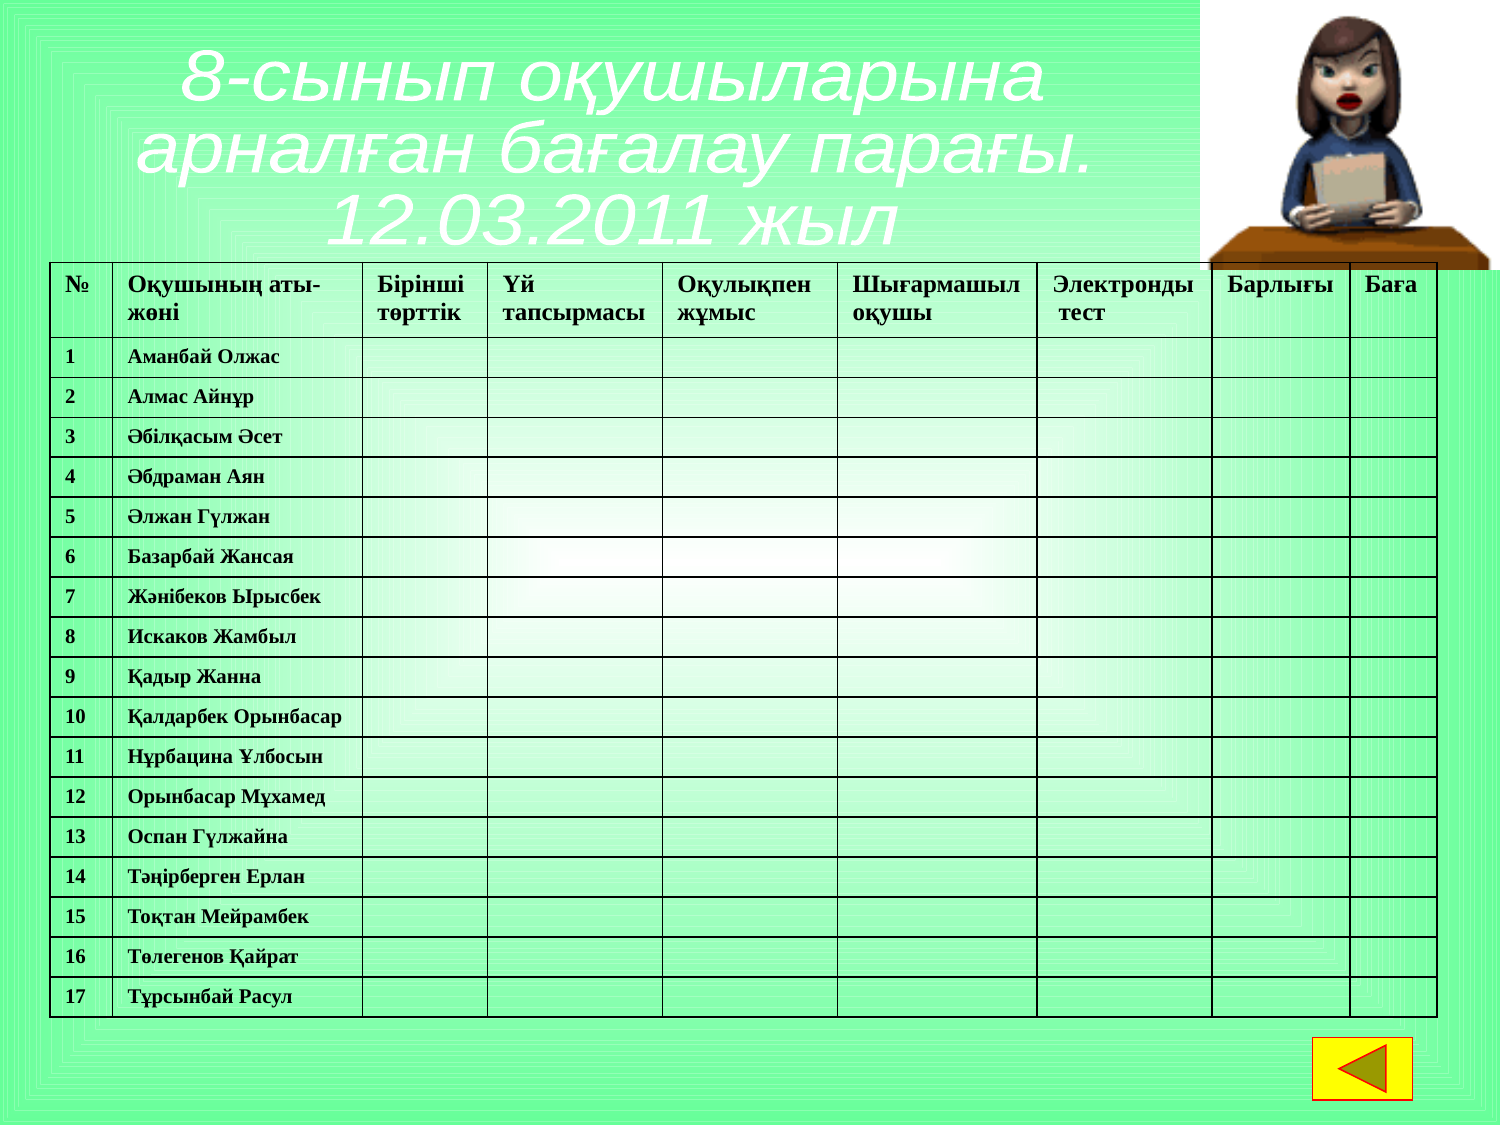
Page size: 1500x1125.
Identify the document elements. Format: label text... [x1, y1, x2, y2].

table_cell [1006, 62, 1041, 84]
table_cell [488, 738, 662, 776]
table_cell Қадыр Жанна [113, 658, 362, 696]
table_cell [1038, 778, 1211, 816]
table_cell [254, 62, 289, 84]
table_cell [1038, 618, 1211, 656]
table_cell 4 [51, 458, 112, 496]
table_cell [297, 63, 326, 84]
table_cell [838, 578, 1036, 616]
table_cell [488, 538, 662, 576]
table_cell [363, 858, 487, 896]
table_header Баға [1351, 279, 1436, 337]
table_cell [663, 738, 837, 776]
table_cell [363, 738, 487, 776]
table_cell [363, 418, 487, 456]
table_cell [1351, 618, 1436, 656]
table_cell [488, 658, 662, 696]
table_cell [838, 338, 1036, 377]
table_cell [1213, 418, 1349, 456]
table_cell Әлжан Гүлжан [113, 498, 362, 536]
table_cell 13 [51, 818, 112, 856]
table_cell [1038, 978, 1211, 1016]
table_cell [363, 578, 487, 616]
table_cell 15 [51, 898, 112, 936]
table_cell [838, 898, 1036, 936]
table_cell [1213, 338, 1349, 377]
table_cell 12 [51, 778, 112, 816]
table_cell [363, 498, 487, 536]
table_cell Базарбай Жансая [113, 538, 362, 576]
table_cell [1038, 538, 1211, 576]
table_cell [488, 818, 662, 856]
table_cell [1038, 458, 1211, 496]
table_cell [363, 658, 487, 696]
table_cell [363, 618, 487, 656]
table_cell Жәнібеков Ырысбек [113, 578, 362, 616]
table_cell 17 [51, 978, 112, 1016]
table_cell [753, 63, 763, 84]
table_cell [1213, 658, 1349, 696]
table_cell [1351, 498, 1436, 536]
table_cell [363, 938, 487, 976]
table_header Оқулықпен жұмыс [663, 263, 837, 337]
table_cell 3 [51, 418, 112, 456]
table_cell [488, 378, 662, 417]
table_cell [663, 578, 837, 616]
table_cell [838, 378, 1036, 417]
table_header Оқушының аты-жөні [113, 263, 362, 337]
table_cell [1213, 378, 1349, 417]
table_cell [1213, 538, 1349, 576]
table_cell [663, 458, 837, 496]
table_cell [488, 418, 662, 456]
table_cell [1213, 938, 1349, 976]
table_cell Нұрбацина Ұлбосын [113, 738, 362, 776]
table_cell [1213, 458, 1349, 496]
table_cell [838, 858, 1036, 896]
table_cell [440, 63, 450, 84]
table_cell [1351, 658, 1436, 696]
table_cell [1351, 458, 1436, 496]
table_cell [1213, 698, 1349, 736]
table_cell [663, 858, 837, 896]
table_cell [337, 63, 347, 84]
table_cell [775, 63, 808, 84]
table_cell [1351, 418, 1436, 456]
table_cell [663, 338, 837, 377]
table_cell [838, 738, 1036, 776]
table_cell [838, 698, 1036, 736]
table_cell [1351, 858, 1436, 896]
table_cell Орынбасар Мұхамед [113, 778, 362, 816]
table_cell [838, 658, 1036, 696]
table_cell [1351, 338, 1436, 377]
table_cell [488, 938, 662, 976]
table_cell [522, 62, 560, 84]
table_cell [1038, 898, 1211, 936]
table_cell [1213, 898, 1349, 936]
table_cell [363, 378, 487, 417]
table_cell [838, 458, 1036, 496]
table_cell [625, 63, 642, 84]
table_cell Оспан Гүлжайна [113, 818, 362, 856]
table_cell [663, 538, 837, 576]
table_cell [355, 63, 391, 84]
table_cell Искаков Жамбыл [113, 618, 362, 656]
table_cell 16 [51, 938, 112, 976]
table_cell [838, 938, 1036, 976]
table_cell [399, 63, 429, 84]
table_cell [1351, 978, 1436, 1016]
table_cell [663, 818, 837, 856]
table_cell [838, 498, 1036, 536]
table_cell [963, 63, 999, 84]
table_cell [1038, 498, 1211, 536]
table_cell [1213, 818, 1349, 856]
table_cell [363, 698, 487, 736]
table_cell [815, 62, 850, 84]
table_cell [1038, 738, 1211, 776]
table_cell [663, 978, 837, 1016]
table_header Үй тапсырмасы [488, 263, 662, 337]
table_cell [645, 63, 655, 84]
table_cell [1351, 738, 1436, 776]
picture [1199, 0, 1500, 271]
table_cell [488, 778, 662, 816]
table_header Барлығы [1213, 279, 1349, 337]
table_cell [670, 63, 680, 84]
table_cell [363, 778, 487, 816]
table_cell [1038, 698, 1211, 736]
table_cell [838, 778, 1036, 816]
table_cell Әбдраман Аян [113, 458, 362, 496]
table_cell [488, 498, 662, 536]
table_cell 2 [51, 378, 112, 417]
table_cell [1038, 658, 1211, 696]
table_cell [488, 578, 662, 616]
table_cell [712, 63, 741, 84]
text_box [1312, 1037, 1413, 1100]
table_cell [1213, 858, 1349, 896]
table_cell [1038, 418, 1211, 456]
table_cell [663, 618, 837, 656]
table_cell [694, 63, 704, 84]
table_cell [1351, 378, 1436, 417]
table_cell [488, 978, 662, 1016]
table_cell Тұрсынбай Расул [113, 978, 362, 1016]
table_cell [1038, 338, 1211, 377]
table_cell [1213, 578, 1349, 616]
table_cell 6 [51, 538, 112, 576]
table_cell 1 [51, 338, 112, 377]
table_cell [663, 378, 837, 417]
table_cell [1351, 898, 1436, 936]
table_cell Аманбай Олжас [113, 338, 362, 377]
table_cell Тоқтан Мейрамбек [113, 898, 362, 936]
table_cell [458, 63, 494, 84]
table_cell [488, 898, 662, 936]
table_cell 10 [51, 698, 112, 736]
table_cell [663, 898, 837, 936]
table_cell [1351, 778, 1436, 816]
table_header Электронды тест [1038, 263, 1211, 337]
table_cell [488, 338, 662, 377]
table_cell [1213, 778, 1349, 816]
table_cell [1213, 498, 1349, 536]
table_cell [1351, 698, 1436, 736]
table_cell [488, 858, 662, 896]
table_cell [488, 458, 662, 496]
table_cell 14 [51, 858, 112, 896]
table_cell 5 [51, 498, 112, 536]
table_cell [663, 418, 837, 456]
table_cell [1351, 578, 1436, 616]
table_cell [663, 778, 837, 816]
table_cell [229, 79, 248, 83]
table_cell [568, 63, 601, 84]
table_header № [51, 263, 112, 337]
table_cell [1038, 378, 1211, 417]
table_cell [363, 538, 487, 576]
table_cell [860, 62, 896, 84]
table_cell [363, 458, 487, 496]
table_cell [1213, 618, 1349, 656]
table_cell [363, 898, 487, 936]
table_cell [184, 51, 223, 84]
table_cell [1038, 858, 1211, 896]
table_cell [1351, 538, 1436, 576]
table_cell [1213, 738, 1349, 776]
table_cell [663, 498, 837, 536]
table_cell [663, 698, 837, 736]
table_cell [838, 538, 1036, 576]
table_cell [606, 63, 616, 84]
table_cell [1038, 938, 1211, 976]
table_cell [904, 63, 934, 84]
table_cell [363, 978, 487, 1016]
table_header Бірінші төрттік [363, 263, 487, 337]
table_header Шығармашыл оқушы [838, 263, 1036, 337]
table_cell [663, 938, 837, 976]
table_cell Төлегенов Қайрат [113, 938, 362, 976]
table_cell [488, 618, 662, 656]
table_cell [945, 63, 955, 84]
table_cell Тәңірберген Ерлан [113, 858, 362, 896]
table_cell Алмас Айнұр [113, 378, 362, 417]
table_cell [363, 338, 487, 377]
table_cell [1038, 578, 1211, 616]
table_cell [1351, 818, 1436, 856]
table_cell [1213, 978, 1349, 1016]
table_cell [1351, 938, 1436, 976]
table_cell [838, 818, 1036, 856]
table_cell [363, 818, 487, 856]
table_cell [1038, 818, 1211, 856]
table_cell Қалдарбек Орынбасар [113, 698, 362, 736]
table_cell 7 [51, 578, 112, 616]
table_cell [488, 698, 662, 736]
table_cell [663, 658, 837, 696]
table_cell [838, 618, 1036, 656]
table_cell [838, 978, 1036, 1016]
table_cell 8 [51, 618, 112, 656]
table_cell 9 [51, 658, 112, 696]
table_cell [838, 418, 1036, 456]
table_cell 11 [51, 738, 112, 776]
table_cell Әбілқасым Әсет [113, 418, 362, 456]
